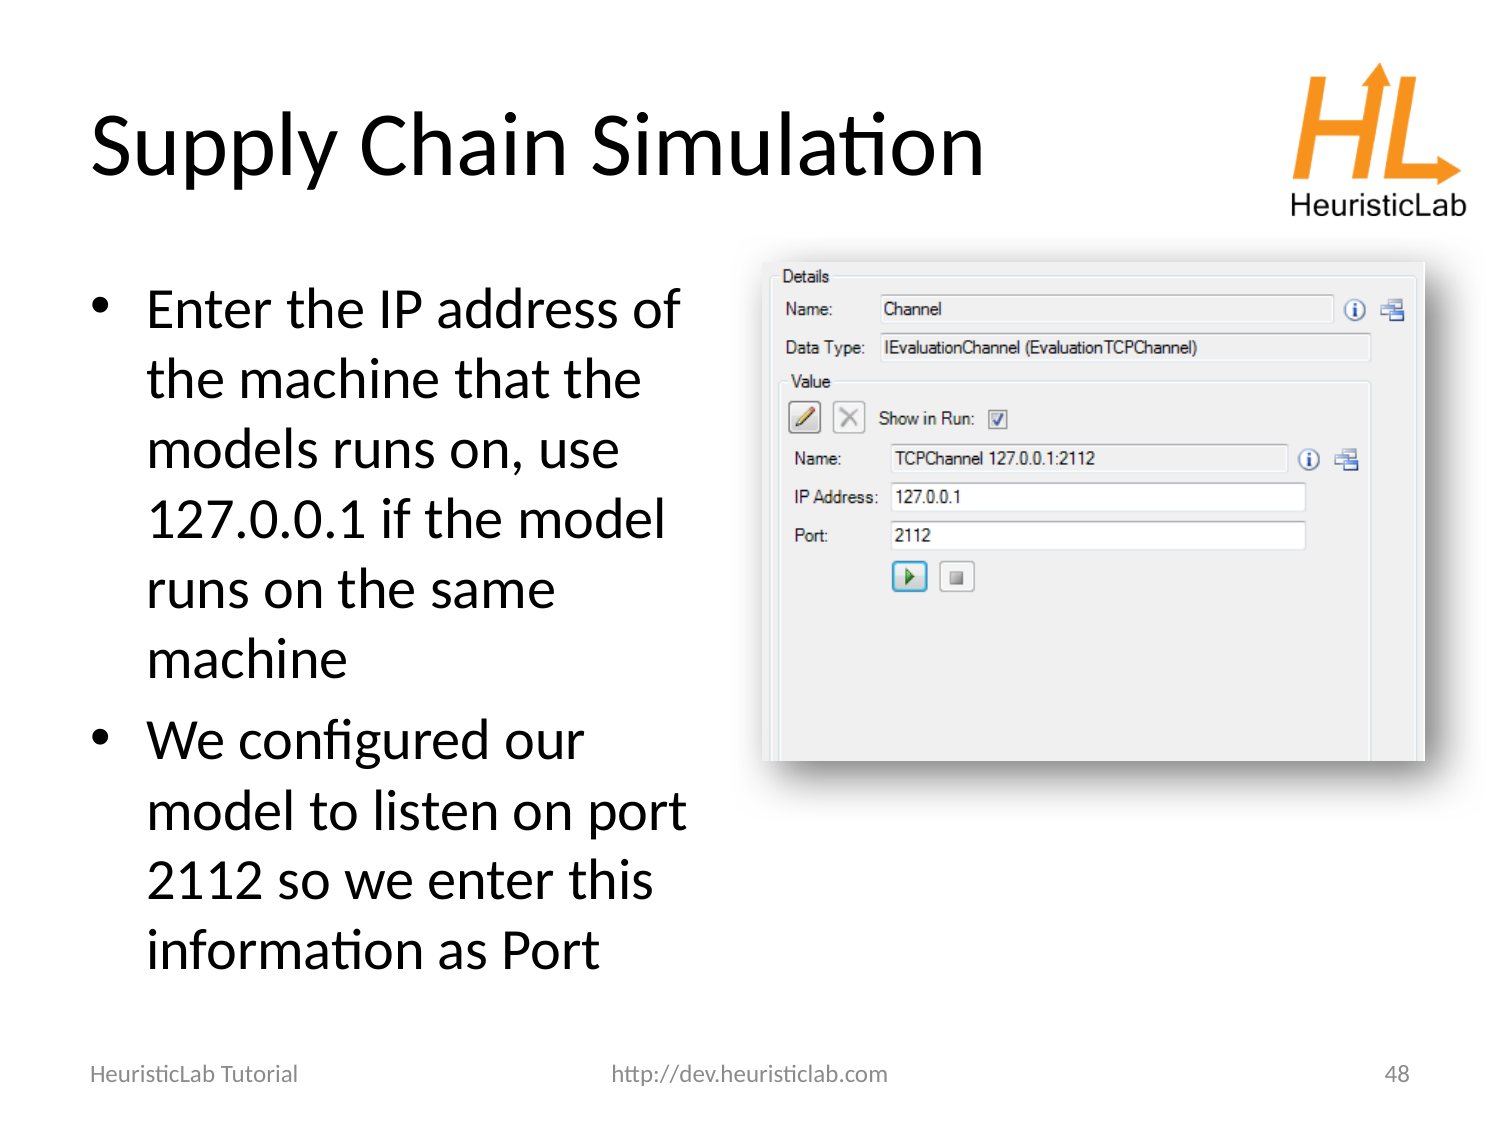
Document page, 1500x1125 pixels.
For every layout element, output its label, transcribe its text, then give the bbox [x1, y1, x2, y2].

slide_number 48 [1074, 1042, 1425, 1103]
title Supply Chain Simulation [75, 45, 1282, 233]
picture [762, 262, 1426, 761]
footer http://dev.heuristiclab.com [512, 1042, 988, 1103]
slide_number HeuristicLab Tutorial [75, 1042, 425, 1103]
list Enter the IP address of the machine that the models runs on, use 127.0.0.1 if the model runs on the same machine We configured our model to listen on port 2112 so we enter this information as Port [75, 262, 738, 1005]
picture [1281, 27, 1474, 244]
